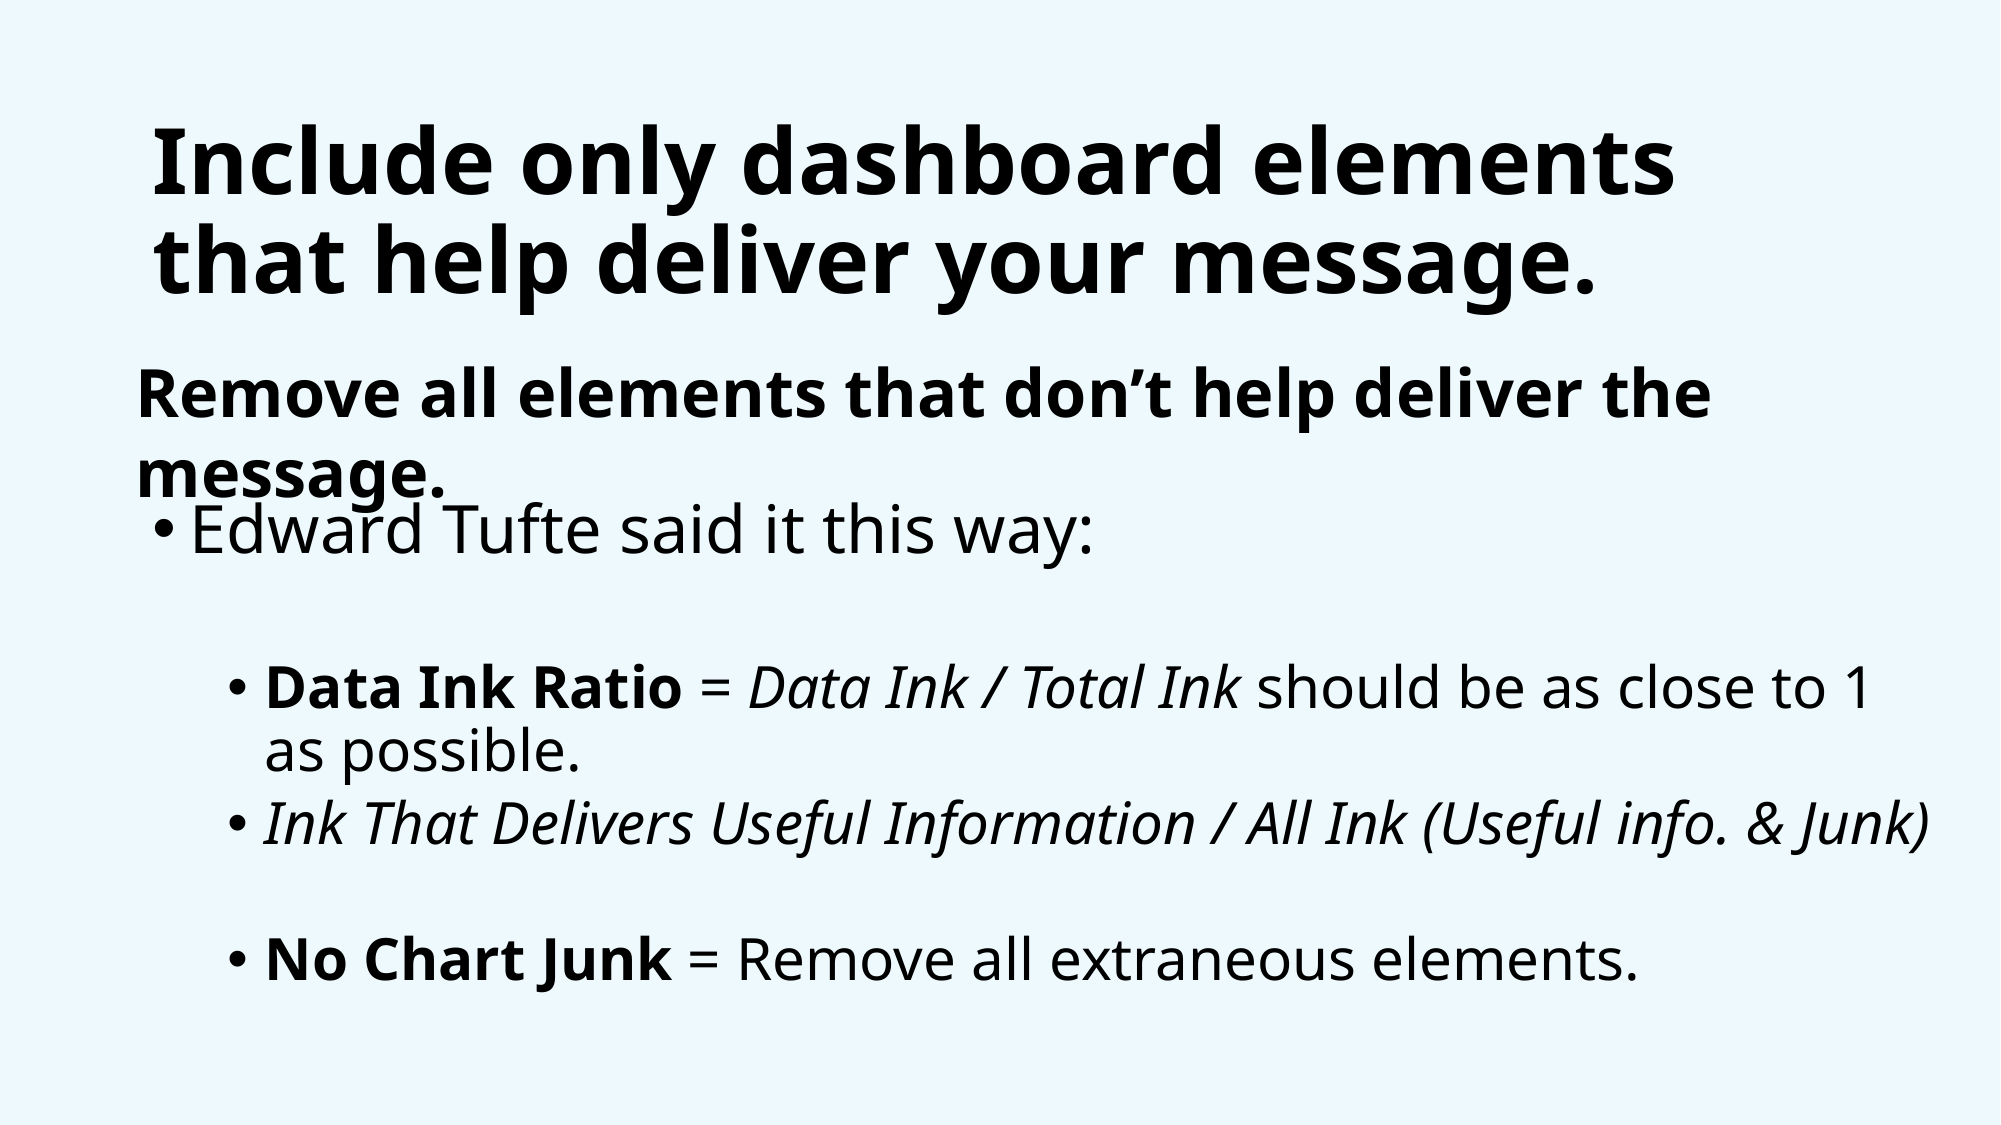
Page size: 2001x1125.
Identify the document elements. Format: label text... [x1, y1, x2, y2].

title Include only dashboard elements that help deliver your message. [137, 105, 1863, 324]
text_box Remove all elements that don’t help deliver the message. [120, 343, 1938, 519]
list Edward Tufte said it this way: Data Ink Ratio = Data Ink / Total Ink should be as close to 1 as possible. Ink That Delivers Useful Information / All Ink (Useful info. & Junk) No Chart Junk = Remove all extraneous elements. [137, 488, 1955, 1074]
